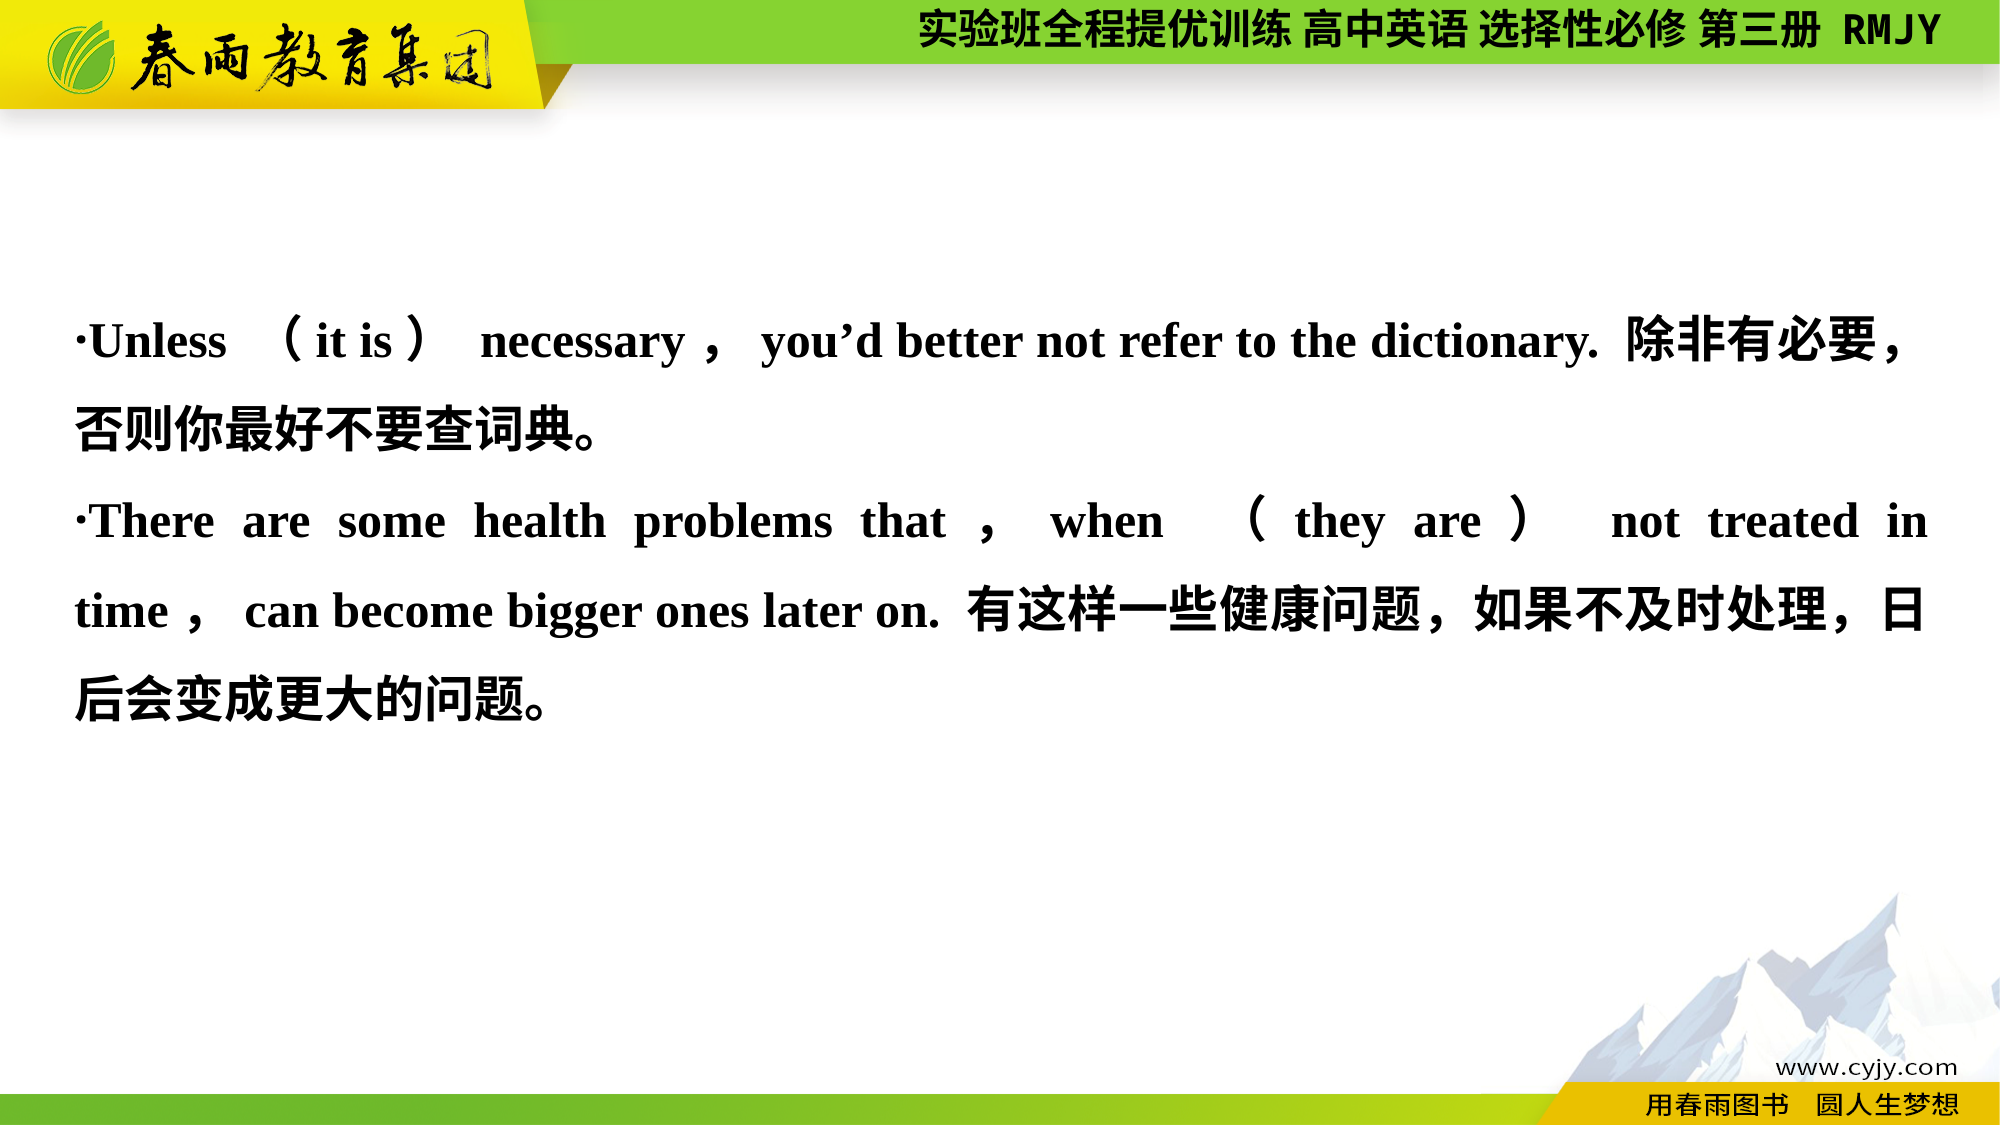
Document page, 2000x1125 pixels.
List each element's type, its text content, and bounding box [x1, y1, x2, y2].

list ·Unless （it is） necessary，you’d better not refer to the dictionary. 除非有必要，否则你最好不要查词典。 ·There are some health problems that，when （they are） not treated in time，can become bigger ones later on. 有这样一些健康问题，如果不及时处理，日后会变成更大的问题。 [59, 270, 1944, 740]
picture [0, 0, 2000, 1125]
